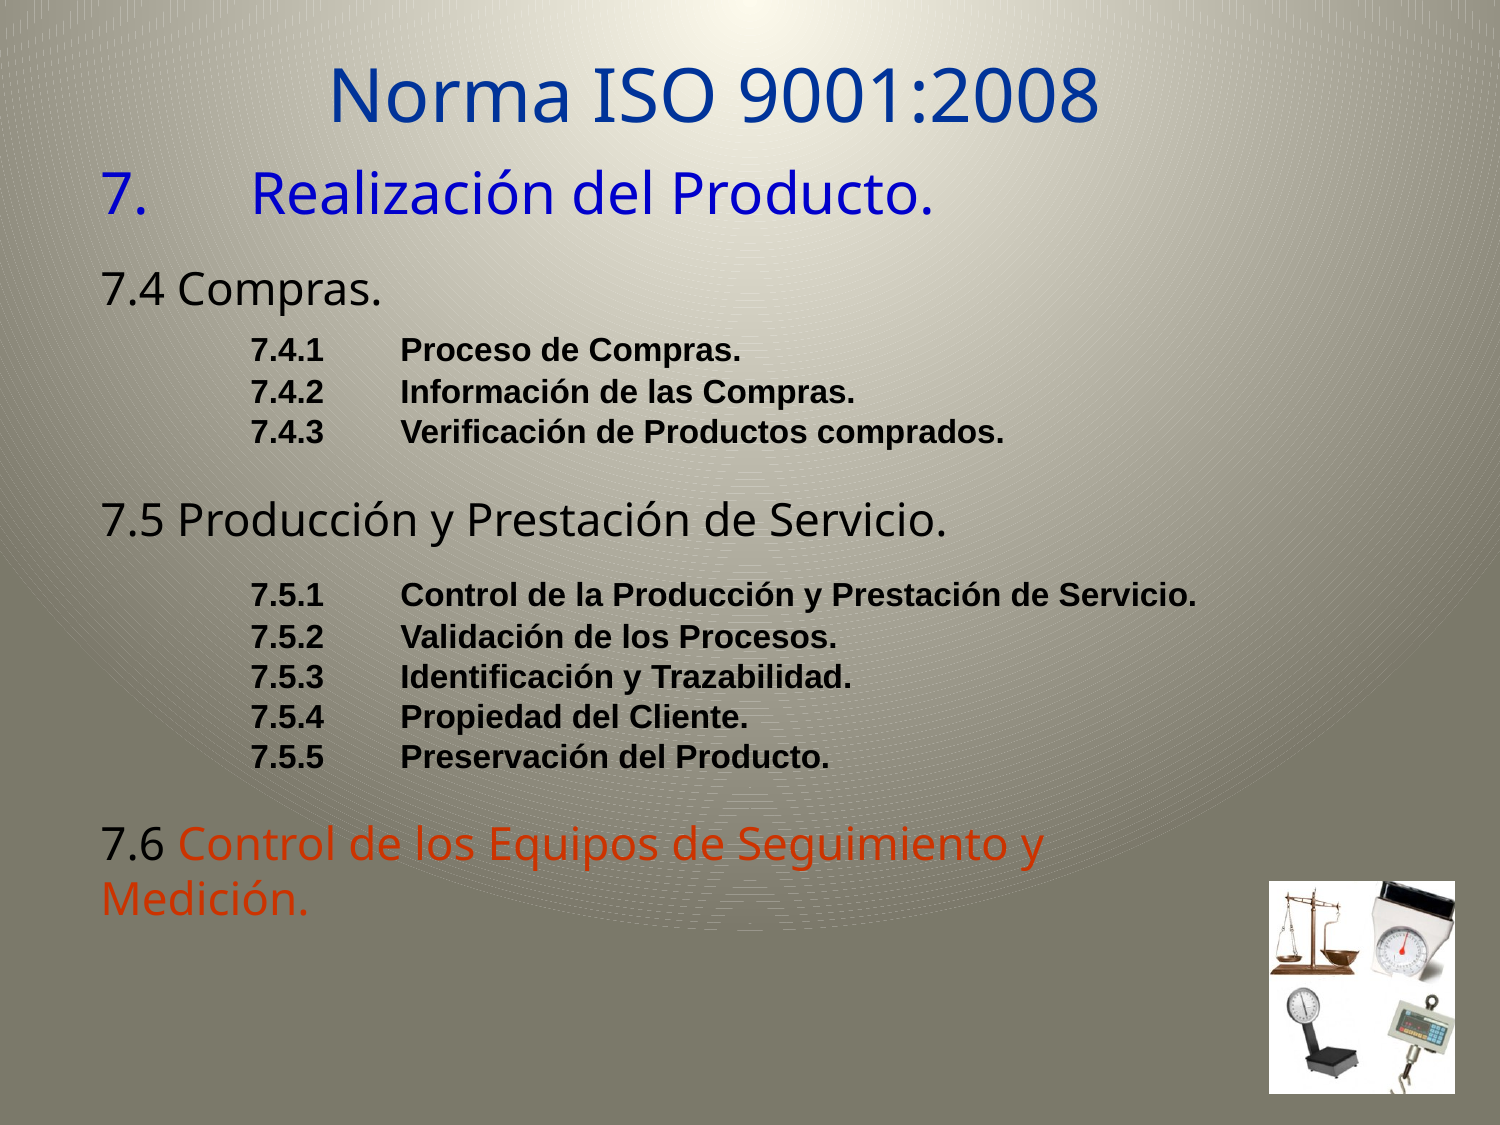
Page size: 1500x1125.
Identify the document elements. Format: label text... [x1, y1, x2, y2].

text_box 7. Realización del Producto. 7.4 Compras. 7.4.1 Proceso de Compras. 7.4.2 Información de las Compras. 7.4.3 Verificación de Productos comprados. 7.5 Producción y Prestación de Servicio. 7.5.1 Control de la Producción y Prestación de Servicio. 7.5.2 Validación de los Procesos. 7.5.3 Identificación y Trazabilidad. 7.5.4 Propiedad del Cliente. 7.5.5 Preservación del Producto. 7.6 Control de los Equipos de Seguimiento y Medición. [29, 148, 1471, 941]
title Norma ISO 9001:2008 [0, 30, 1430, 156]
picture [1269, 881, 1455, 1095]
